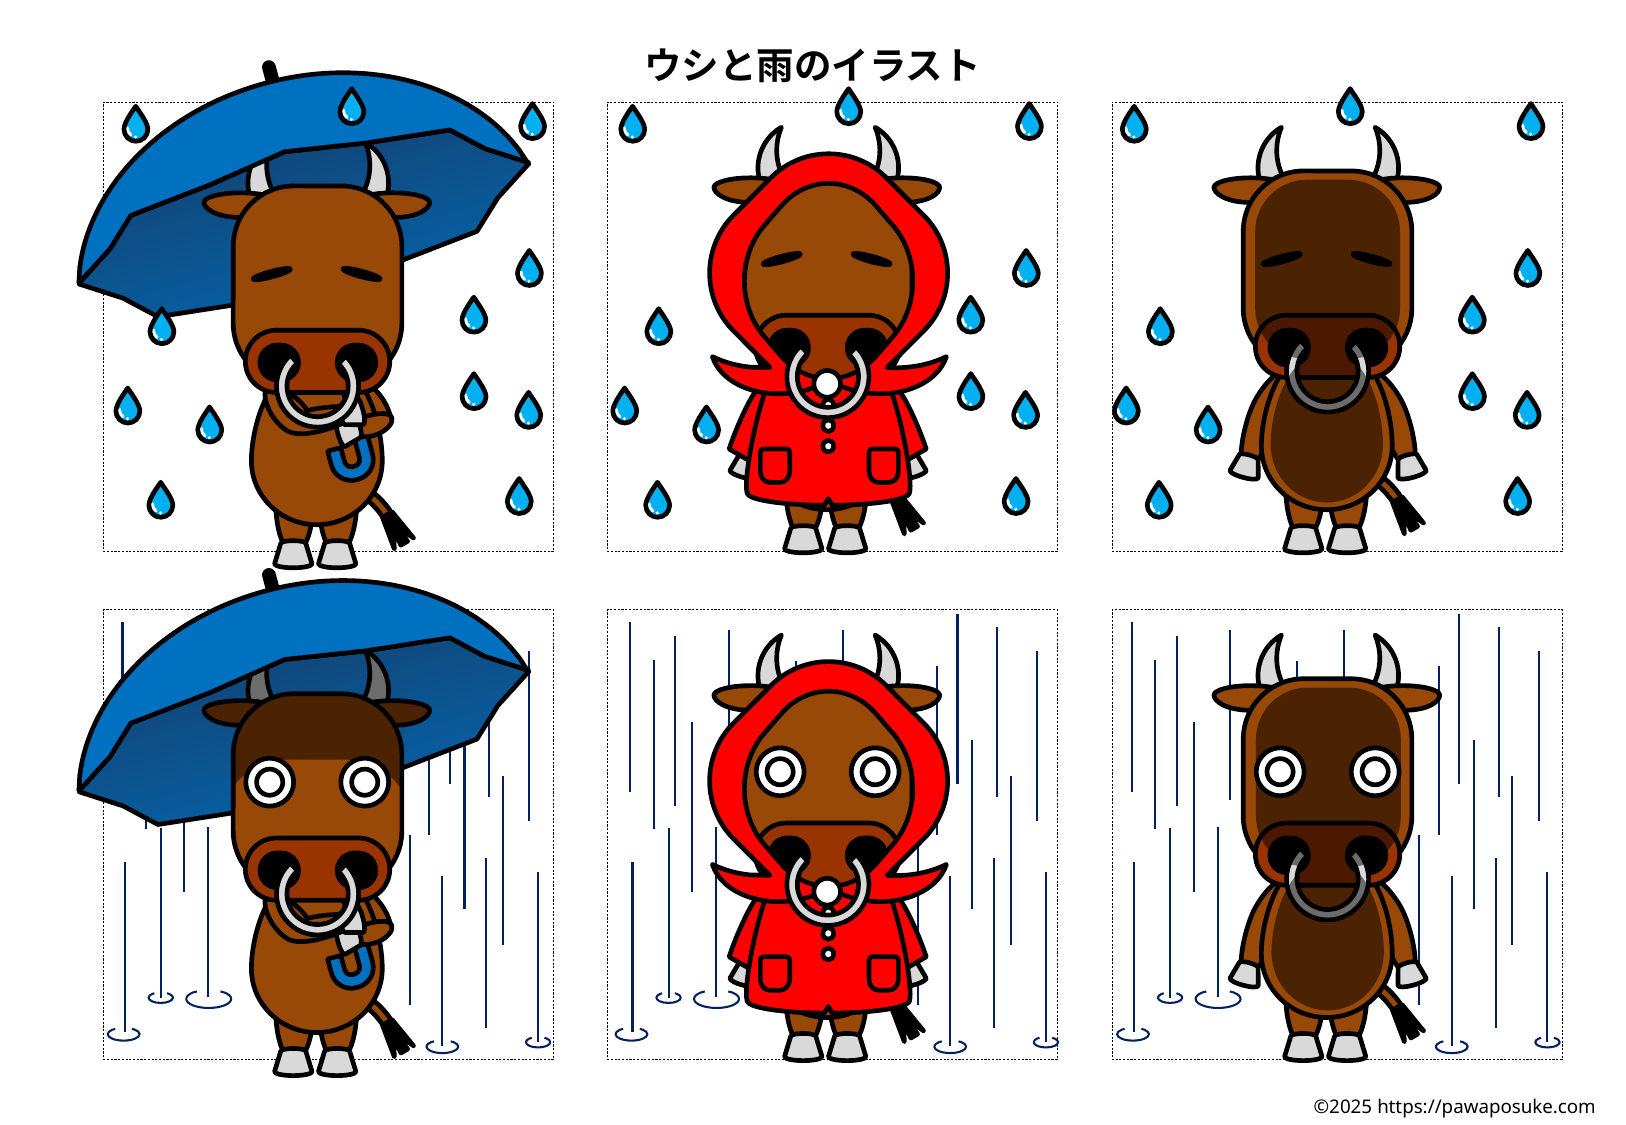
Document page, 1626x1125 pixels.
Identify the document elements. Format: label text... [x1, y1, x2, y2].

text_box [1114, 88, 1544, 554]
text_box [1116, 613, 1560, 1061]
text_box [615, 613, 1059, 1061]
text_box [612, 88, 1042, 554]
text_box ウシと雨のイラスト [629, 34, 996, 87]
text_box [70, 569, 551, 1076]
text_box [70, 61, 545, 569]
